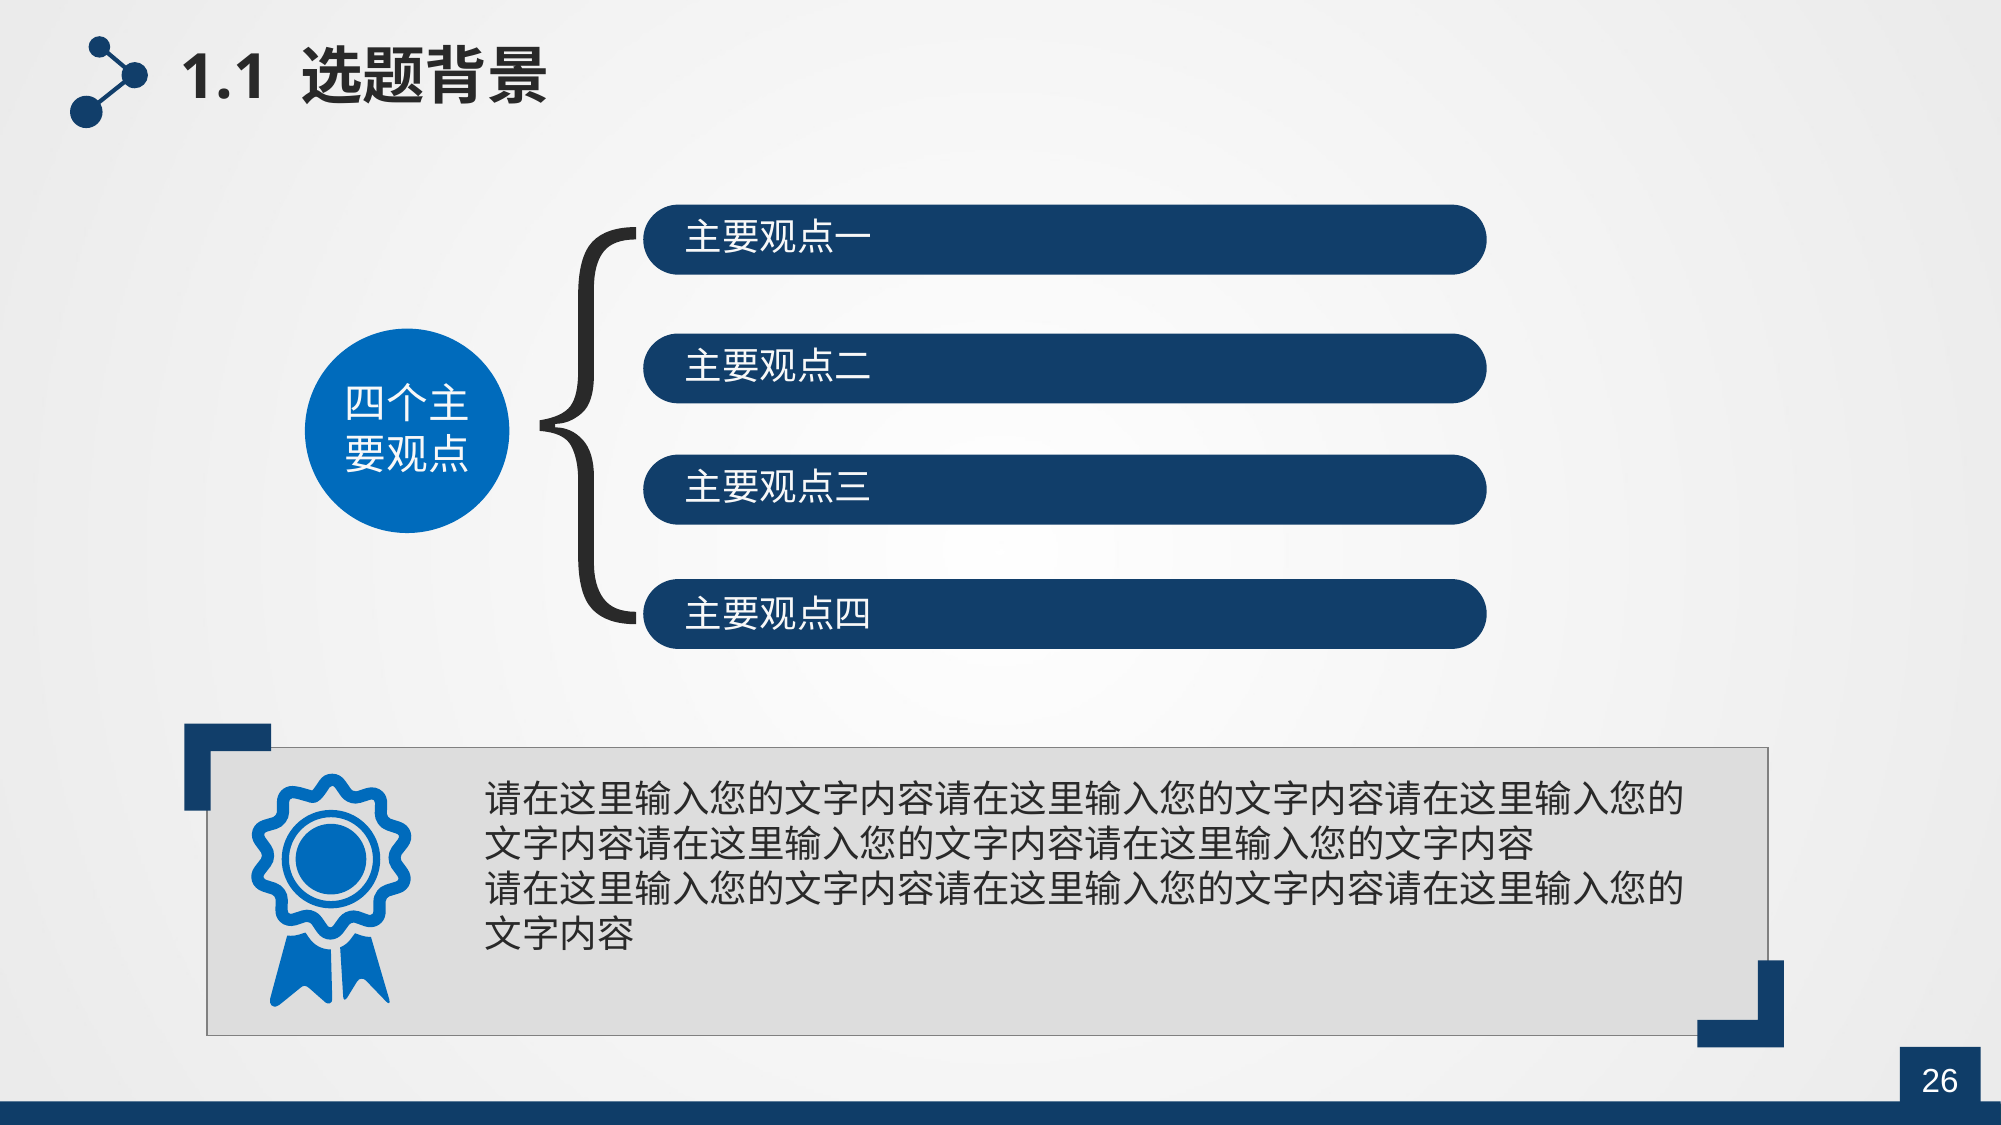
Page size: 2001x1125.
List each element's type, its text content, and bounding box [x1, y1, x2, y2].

text_box [340, 933, 390, 1004]
text_box [643, 454, 1487, 525]
text_box 请在这里输入您的文字内容请在这里输入您的文字内容请在这里输入您的文字内容请在这里输入您的文字内容请在这里输入您的文字内容 请在这里输入您的文字内容请在这里输入您的文字内容请在这里输入您的文字内容 [470, 767, 1710, 962]
text_box [325, 328, 489, 369]
picture [0, 0, 2001, 1101]
text_box [643, 579, 1487, 649]
text_box [304, 390, 313, 471]
text_box 四个主要观点 [313, 369, 501, 485]
text_box [1697, 960, 1784, 1048]
text_box [270, 932, 333, 1007]
text_box [643, 333, 1487, 404]
text_box 1.1 选题背景 [164, 28, 565, 119]
text_box [251, 773, 412, 940]
text_box 主要观点四 [669, 582, 906, 643]
text_box 主要观点一 [669, 205, 906, 266]
text_box [70, 36, 148, 129]
text_box [206, 747, 1769, 1036]
text_box [643, 204, 1487, 275]
text_box [184, 723, 272, 811]
text_box 主要观点二 [669, 334, 906, 395]
text_box 主要观点三 [669, 455, 906, 516]
text_box [501, 390, 510, 472]
text_box [539, 227, 637, 625]
text_box [320, 485, 494, 534]
